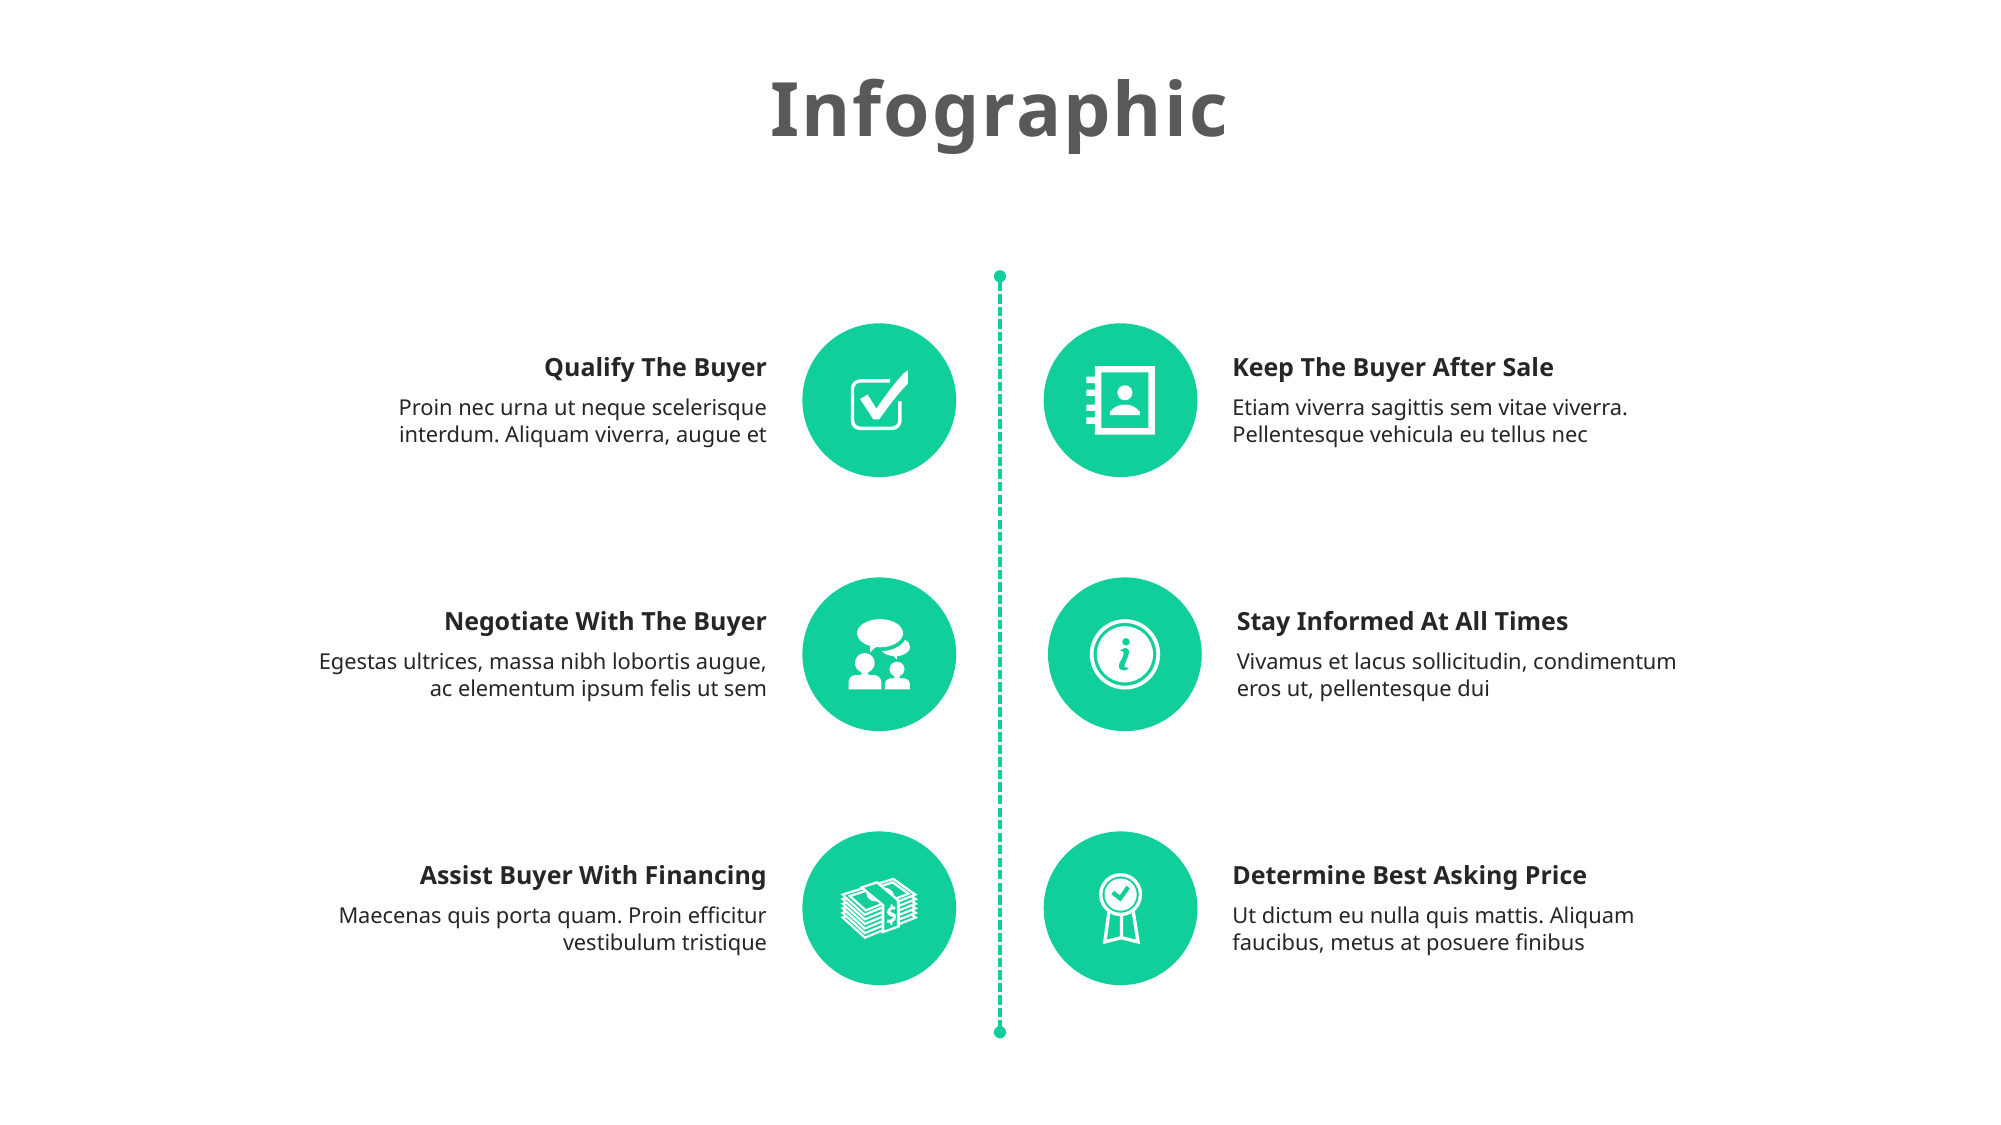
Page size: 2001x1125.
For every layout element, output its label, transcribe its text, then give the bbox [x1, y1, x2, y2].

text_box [299, 577, 957, 732]
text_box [299, 831, 957, 986]
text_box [299, 323, 957, 478]
text_box Infographic [714, 54, 1285, 159]
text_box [1043, 323, 1710, 478]
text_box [1043, 831, 1710, 986]
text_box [1048, 577, 1714, 732]
